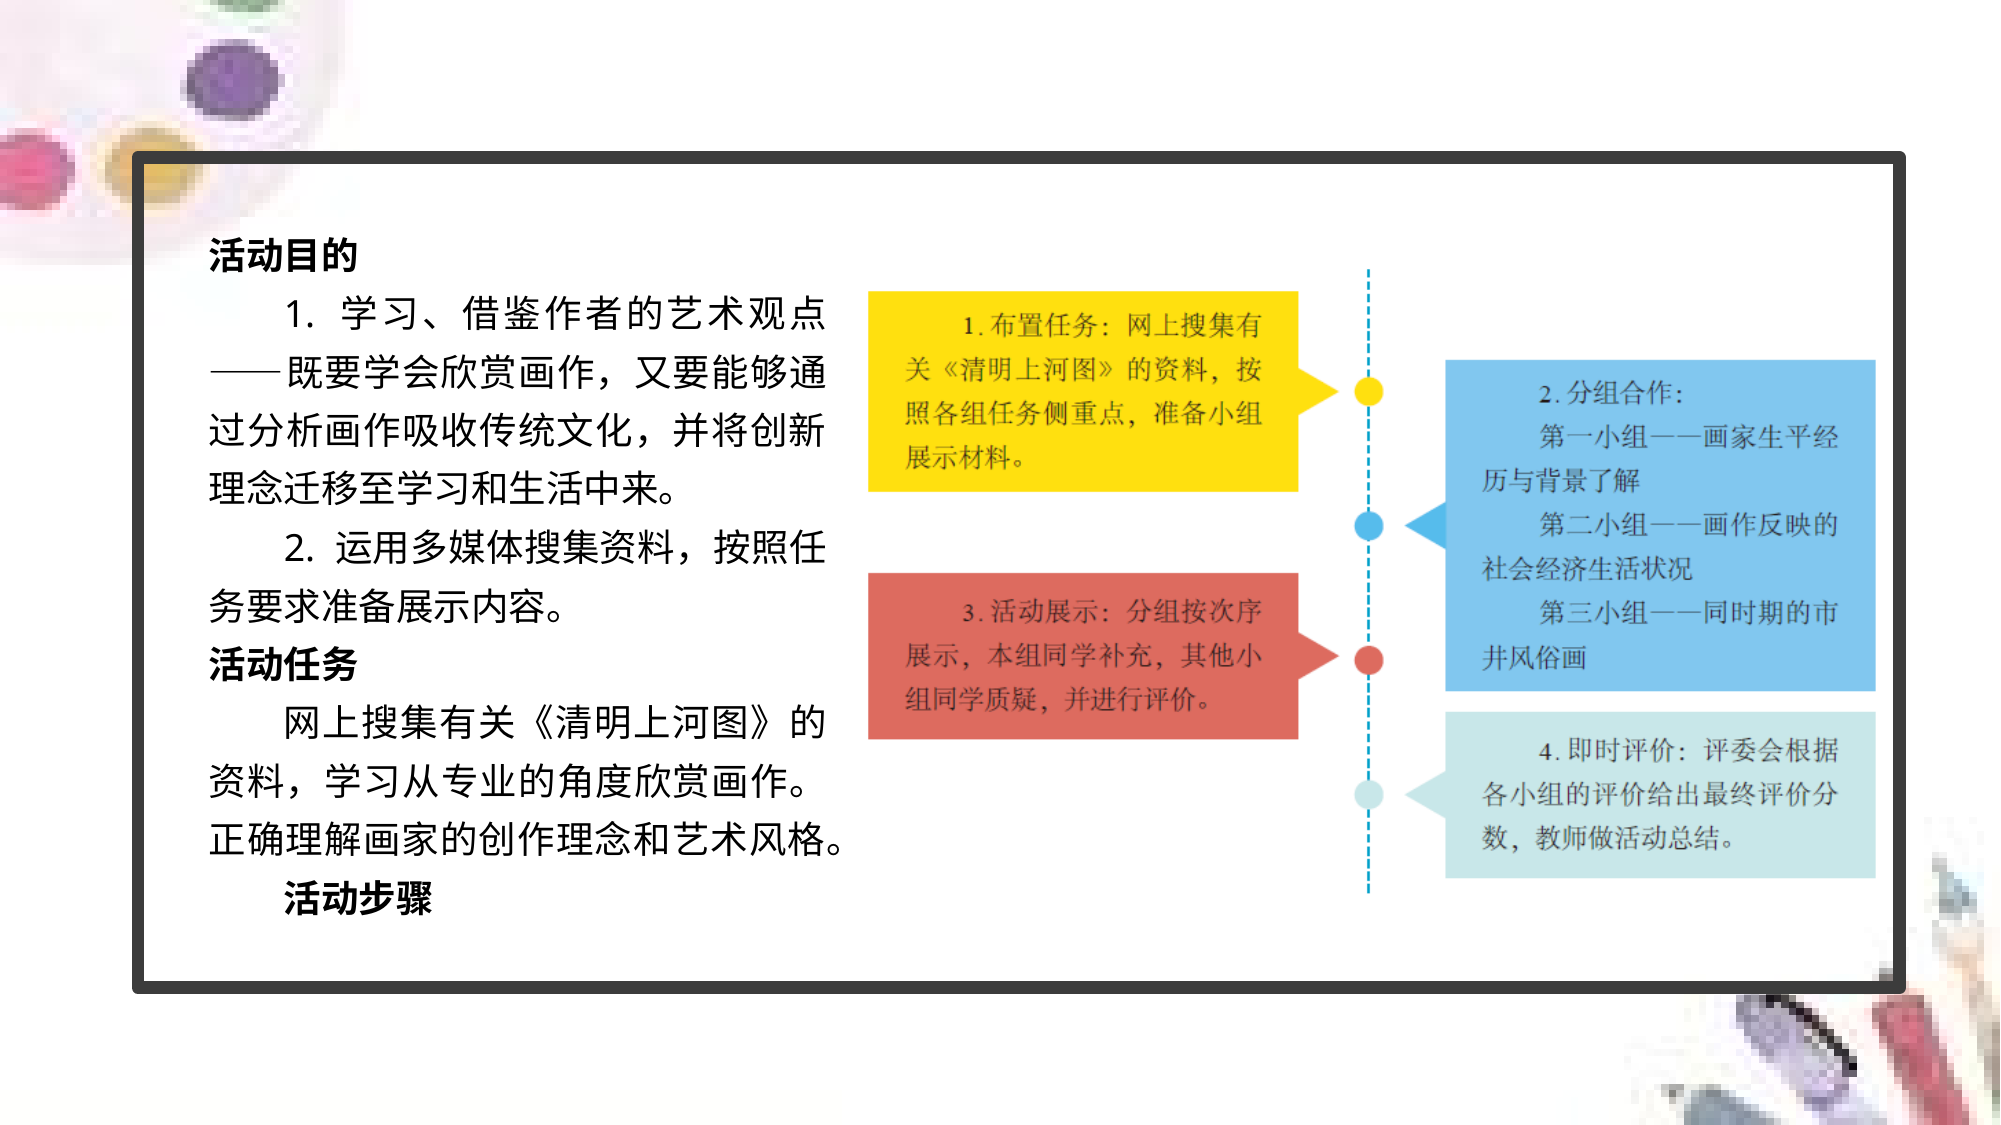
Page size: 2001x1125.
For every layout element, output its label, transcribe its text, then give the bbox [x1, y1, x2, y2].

slide_number [1433, 1042, 1900, 1103]
picture [0, 0, 2000, 1125]
text_box 活动目的 1. 学习、借鉴作者的艺术观点——既要学会欣赏画作，又要能够通过分析画作吸收传统文化，并将创新理念迁移至学习和生活中来。 2. 运用多媒体搜集资料，按照任务要求准备展示内容。 活动任务 网上搜集有关《清明上河图》的资料，学习从专业的角度欣赏画作。正确理解画家的创作理念和艺术风格。 活动步骤 [194, 210, 842, 928]
text_box [136, 156, 1902, 990]
